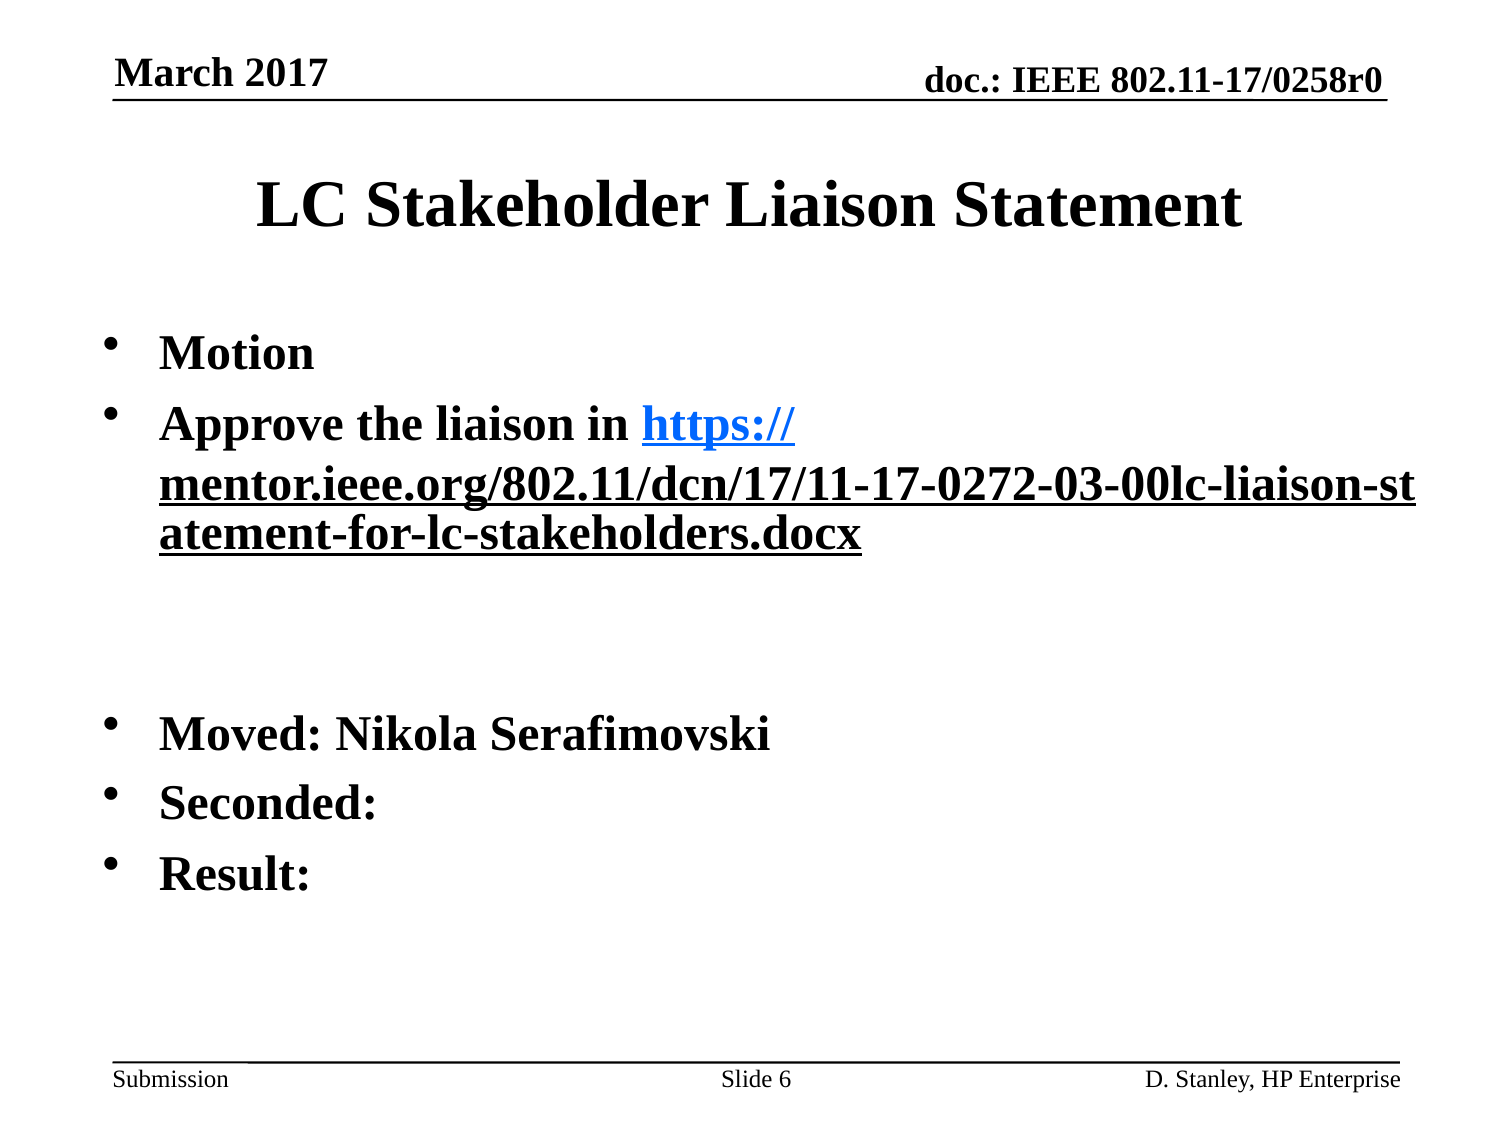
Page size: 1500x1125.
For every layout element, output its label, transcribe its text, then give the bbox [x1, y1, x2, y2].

footer D. Stanley, HP Enterprise [878, 1061, 1402, 1093]
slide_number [114, 49, 423, 95]
list Motion Approve the liaison in https://mentor.ieee.org/802.11/dcn/17/11-17-0272-03-00lc-liaison-statement-for-lc-stakeholders.docx Moved: Nikola Serafimovski Seconded: Result: [87, 312, 1450, 1050]
title LC Stakeholder Liaison Statement [112, 112, 1388, 288]
slide_number Slide 6 [712, 1061, 800, 1093]
